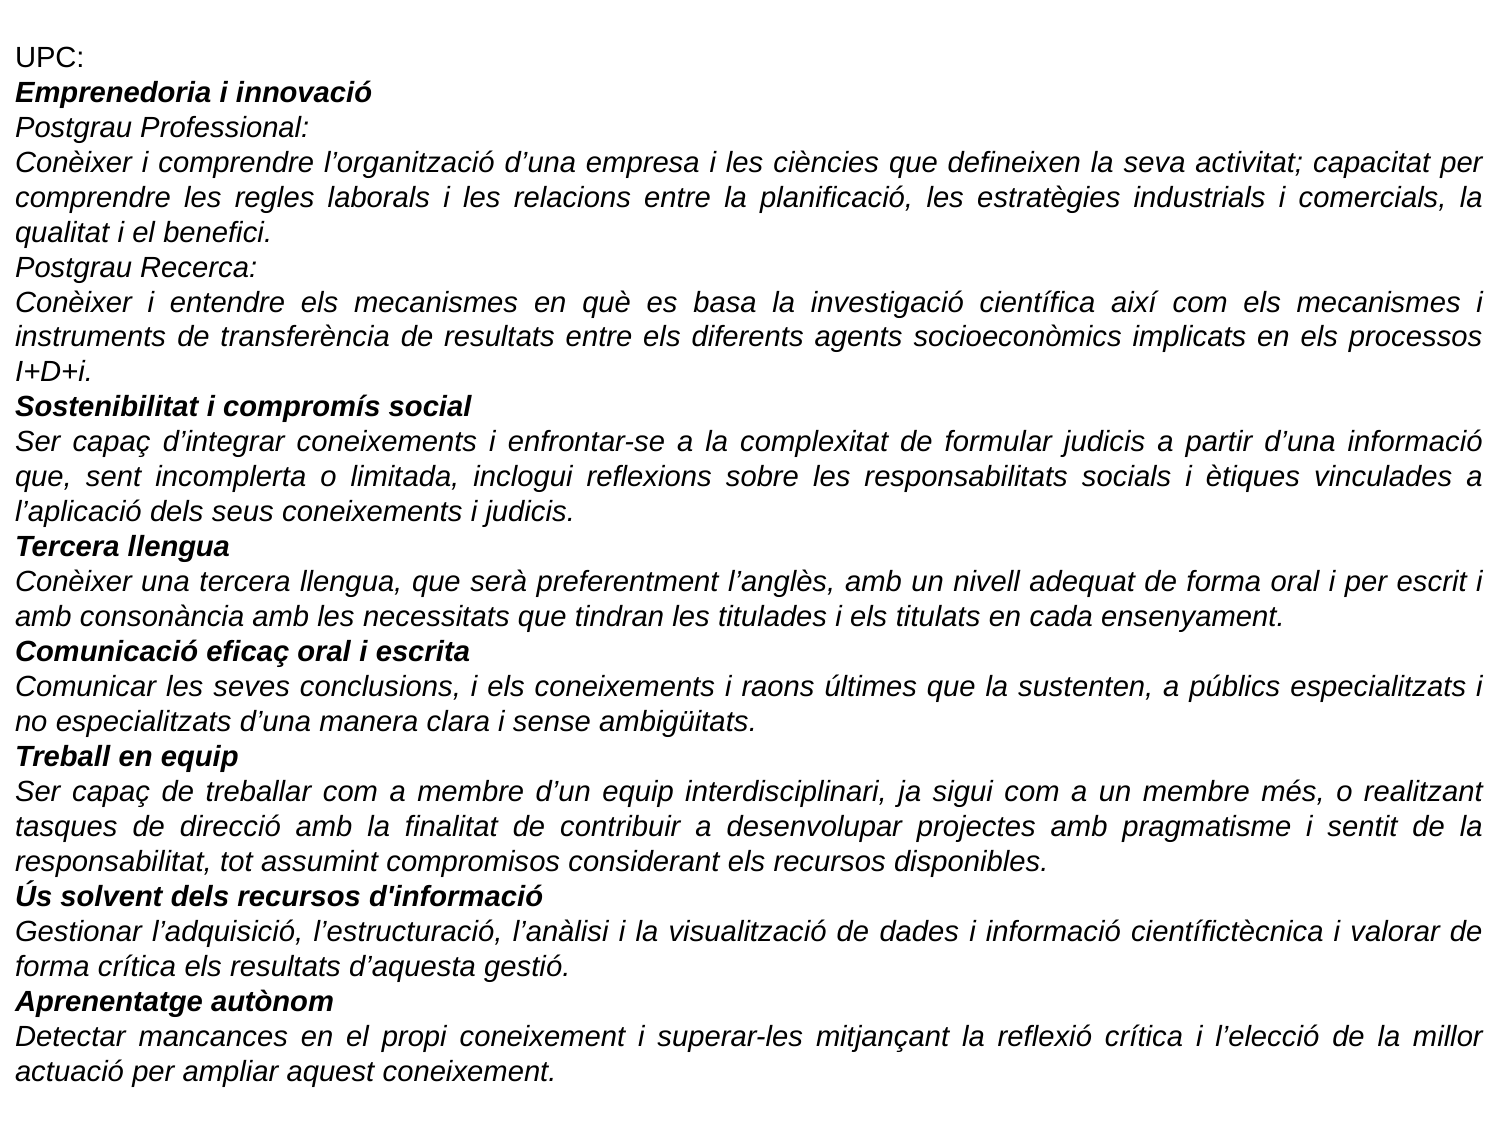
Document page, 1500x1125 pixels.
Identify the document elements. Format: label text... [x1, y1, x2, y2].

text_box UPC: Emprenedoria i innovació Postgrau Professional: Conèixer i comprendre l’organització d’una empresa i les ciències que defineixen la seva activitat; capacitat per comprendre les regles laborals i les relacions entre la planificació, les estratègies industrials i comercials, la qualitat i el benefici. Postgrau Recerca: Conèixer i entendre els mecanismes en què es basa la investigació científica així com els mecanismes i instruments de transferència de resultats entre els diferents agents socioeconòmics implicats en els processos I+D+i. Sostenibilitat i compromís social Ser capaç d’integrar coneixements i enfrontar-se a la complexitat de formular judicis a partir d’una informació que, sent incomplerta o limitada, inclogui reflexions sobre les responsabilitats socials i ètiques vinculades a l’aplicació dels seus coneixements i judicis. Tercera llengua Conèixer una tercera llengua, que serà preferentment l’anglès, amb un nivell adequat de forma oral i per escrit i amb consonància amb les necessitats que tindran les titulades i els titulats en cada ensenyament. Comunicació eficaç oral i escrita Comunicar les seves conclusions, i els coneixements i raons últimes que la sustenten, a públics especialitzats i no especialitzats d’una manera clara i sense ambigüitats. Treball en equip Ser capaç de treballar com a membre d’un equip interdisciplinari, ja sigui com a un membre més, o realitzant tasques de direcció amb la finalitat de contribuir a desenvolupar projectes amb pragmatisme i sentit de la responsabilitat, tot assumint compromisos considerant els recursos disponibles. Ús solvent dels recursos d'informació Gestionar l’adquisició, l’estructuració, l’anàlisi i la visualització de dades i informació científictècnica i valorar de forma crítica els resultats d’aquesta gestió. Aprenentatge autònom Detectar mancances en el propi coneixement i superar-les mitjançant la reflexió crítica i l’elecció de la millor actuació per ampliar aquest coneixement. [0, 30, 1500, 1095]
